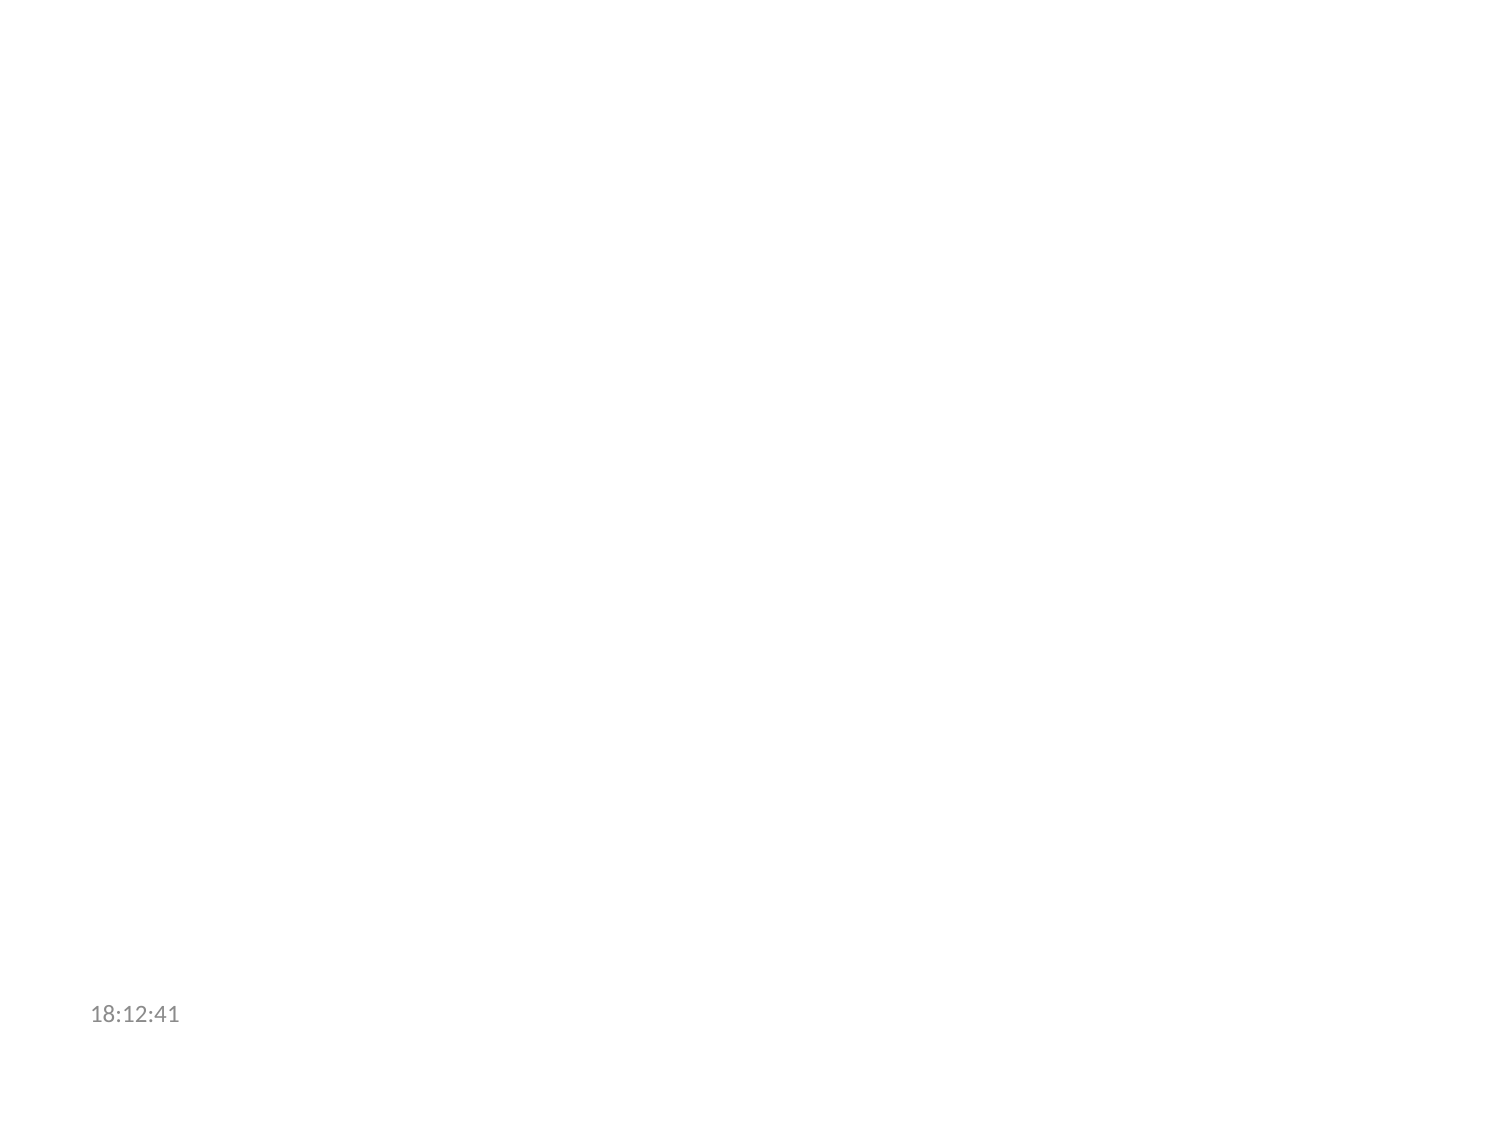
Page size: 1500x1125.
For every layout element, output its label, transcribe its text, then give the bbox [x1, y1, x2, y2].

text_box 15:35:09 [75, 982, 425, 1043]
